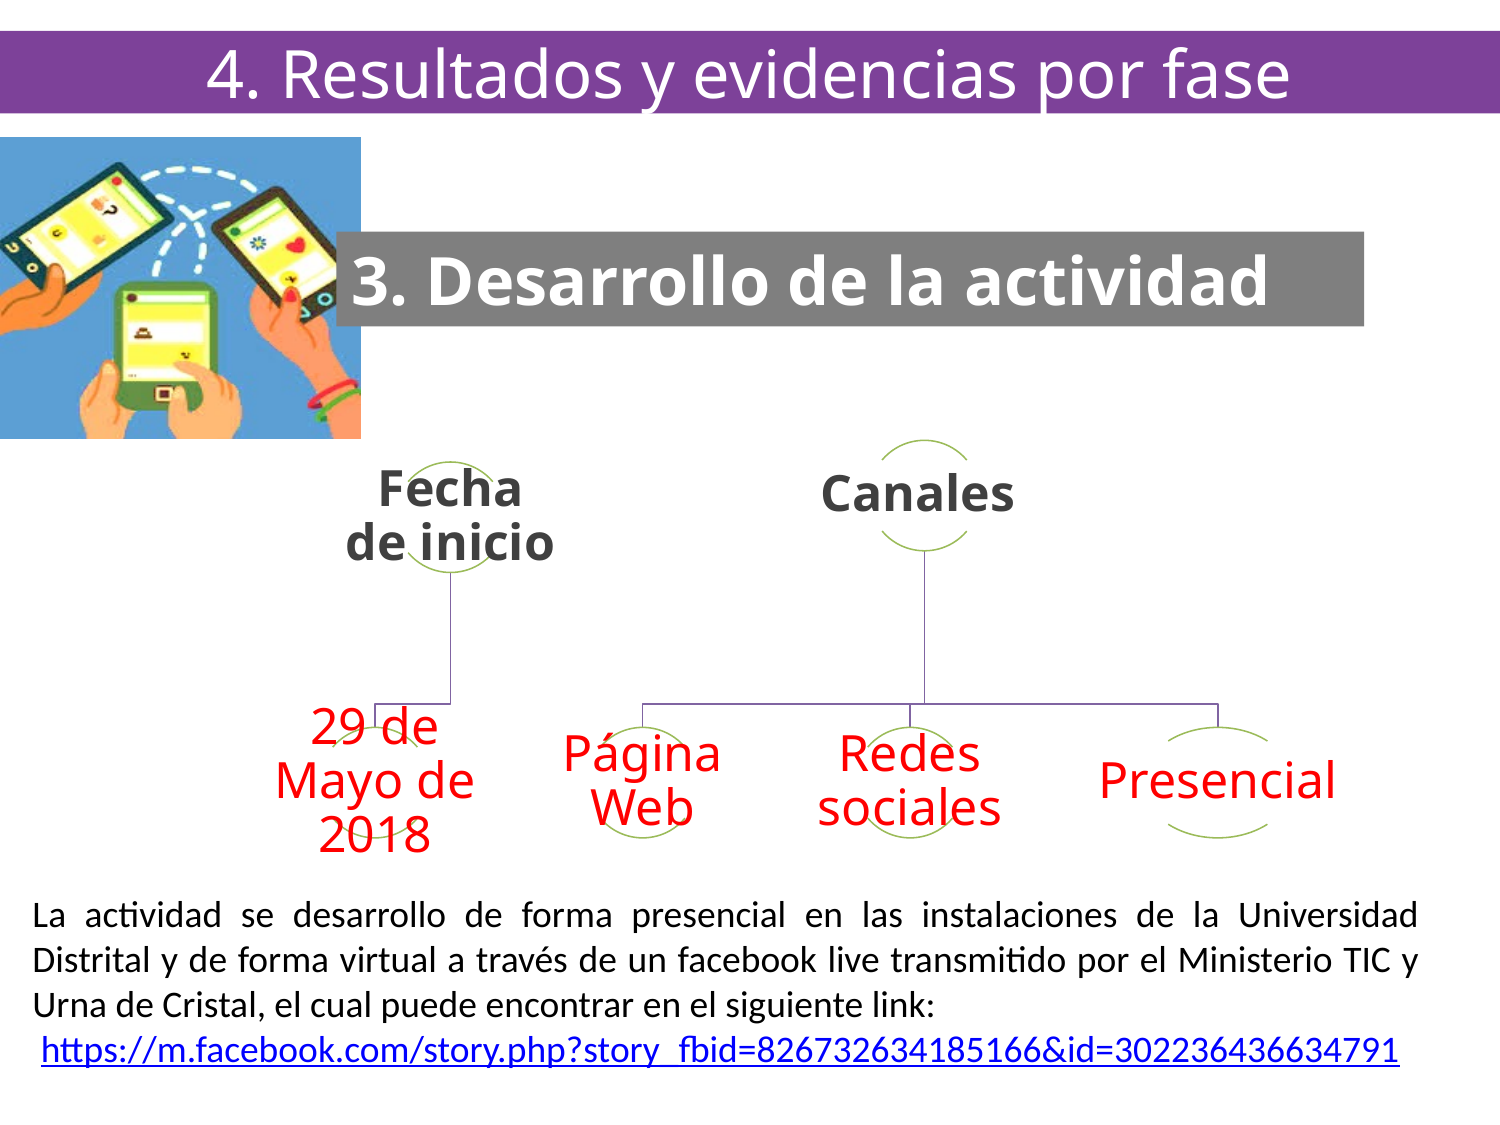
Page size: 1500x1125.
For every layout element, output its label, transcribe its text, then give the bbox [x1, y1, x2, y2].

text_box La actividad se desarrollo de forma presencial en las instalaciones de la Universidad Distrital y de forma virtual a través de un facebook live transmitido por el Ministerio TIC y Urna de Cristal, el cual puede encontrar en el siguiente link: https://m.facebook.com/story.php?story_fbid=826732634185166&id=302236436634791 [17, 882, 1436, 1123]
picture [0, 136, 361, 439]
text_box 4. Resultados y evidencias por fase [0, 29, 1500, 116]
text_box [264, 396, 1370, 1012]
text_box 3. Desarrollo de la actividad [365, 231, 1365, 327]
